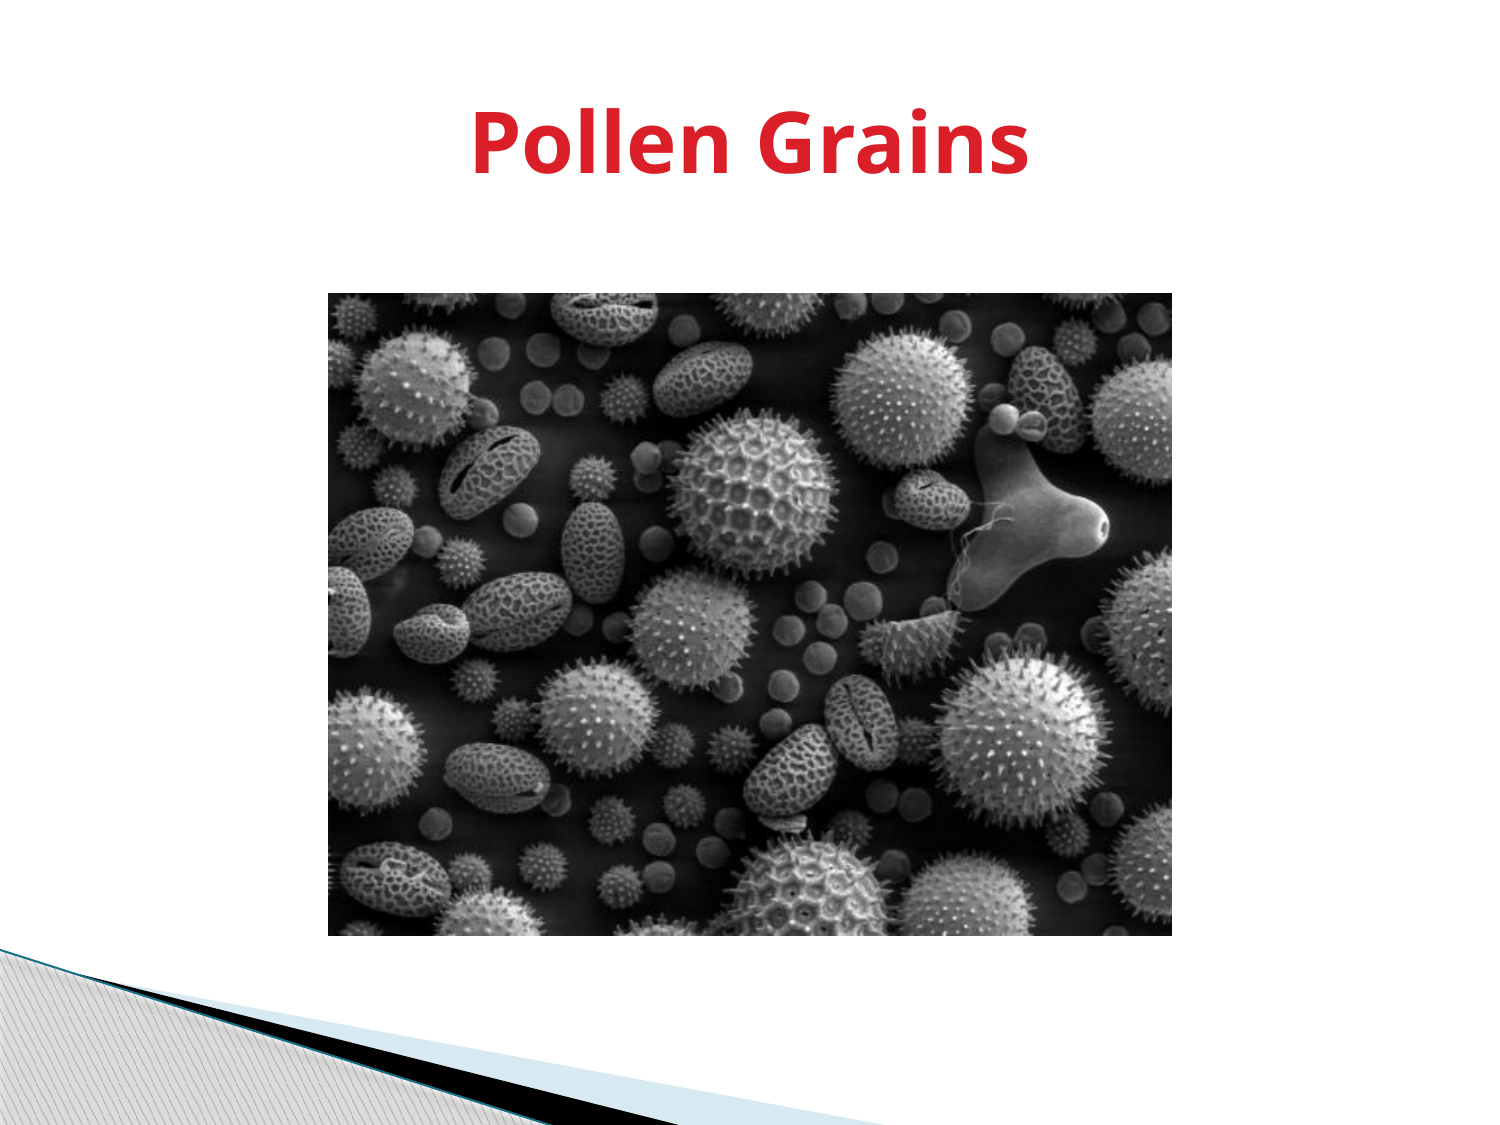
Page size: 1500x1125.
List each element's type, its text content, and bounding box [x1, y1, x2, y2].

title Pollen Grains [75, 45, 1425, 233]
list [327, 292, 1173, 936]
